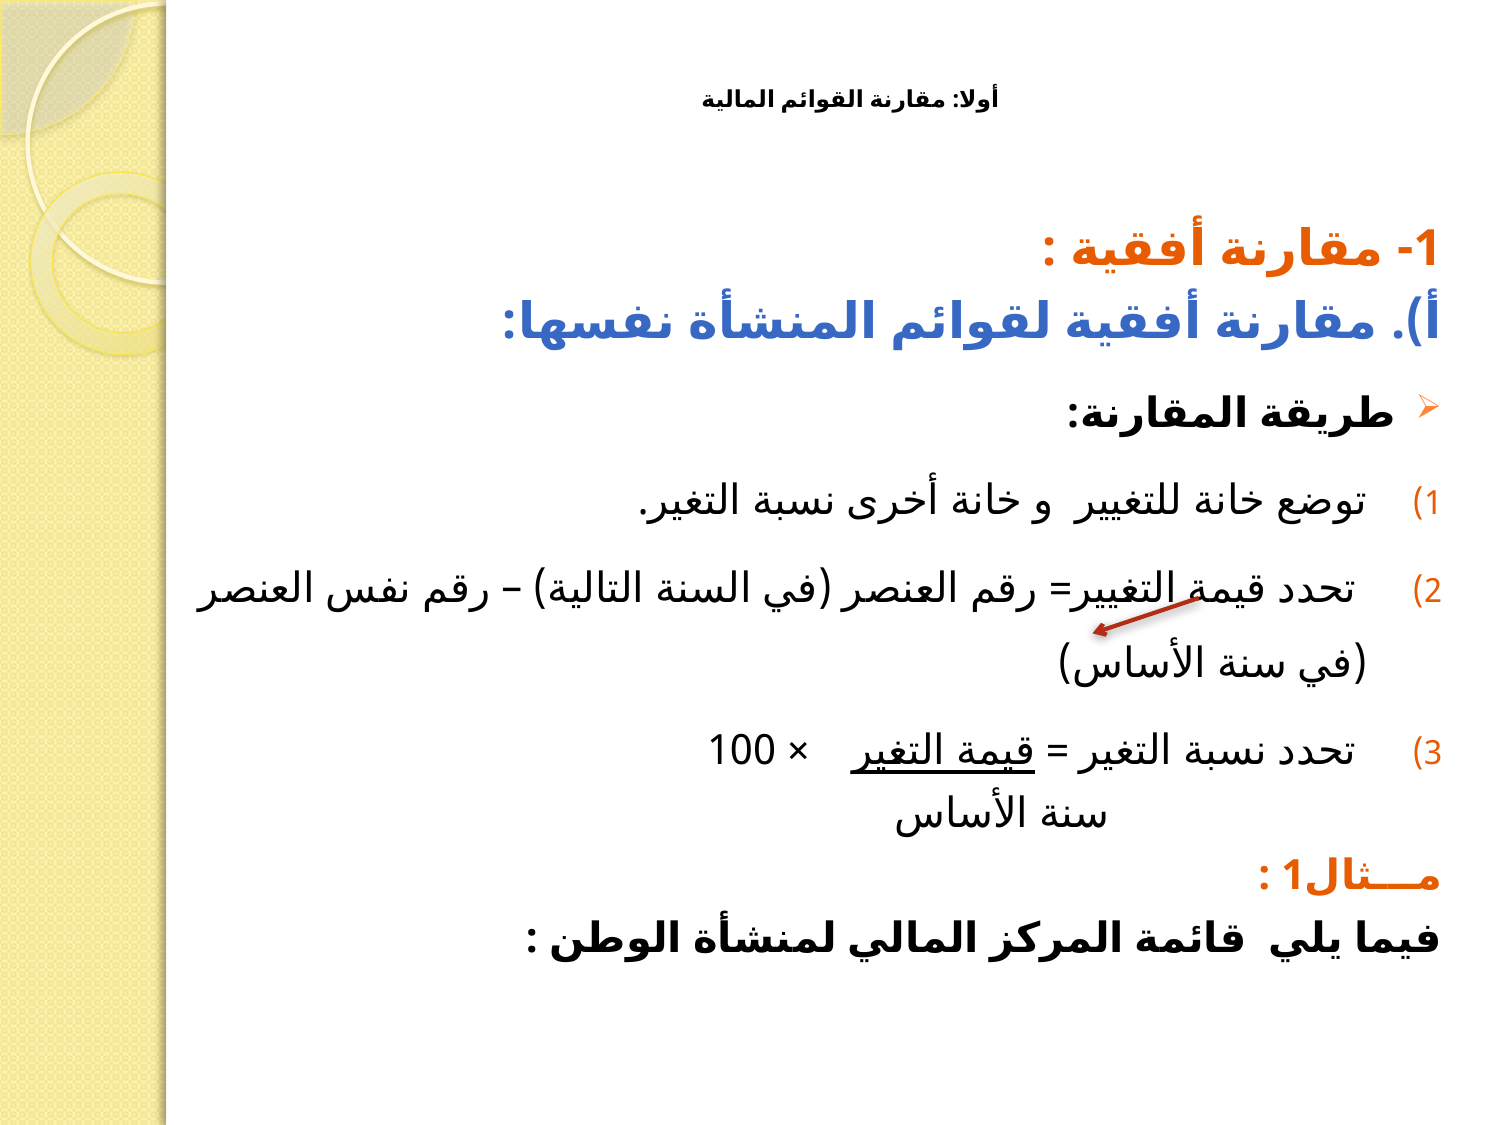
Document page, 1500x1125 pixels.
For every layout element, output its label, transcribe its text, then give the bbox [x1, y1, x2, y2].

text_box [1092, 597, 1200, 634]
title أولا: مقارنة القوائم المالية [235, 45, 1466, 149]
list 1- مقارنة أفقية : أ). مقارنة أفقية لقوائم المنشأة نفسها: طريقة المقارنة: توضع خانة للتغيير و خانة أخرى نسبة التغير. تحدد قيمة التغيير= رقم العنصر (في السنة التالية) – رقم نفس العنصر (في سنة الأساس) تحدد نسبة التغير = قيمة التغير × 100 سنة الأساس مـــثال1 : فيما يلي قائمة المركز المالي لمنشأة الوطن : [171, 208, 1471, 996]
